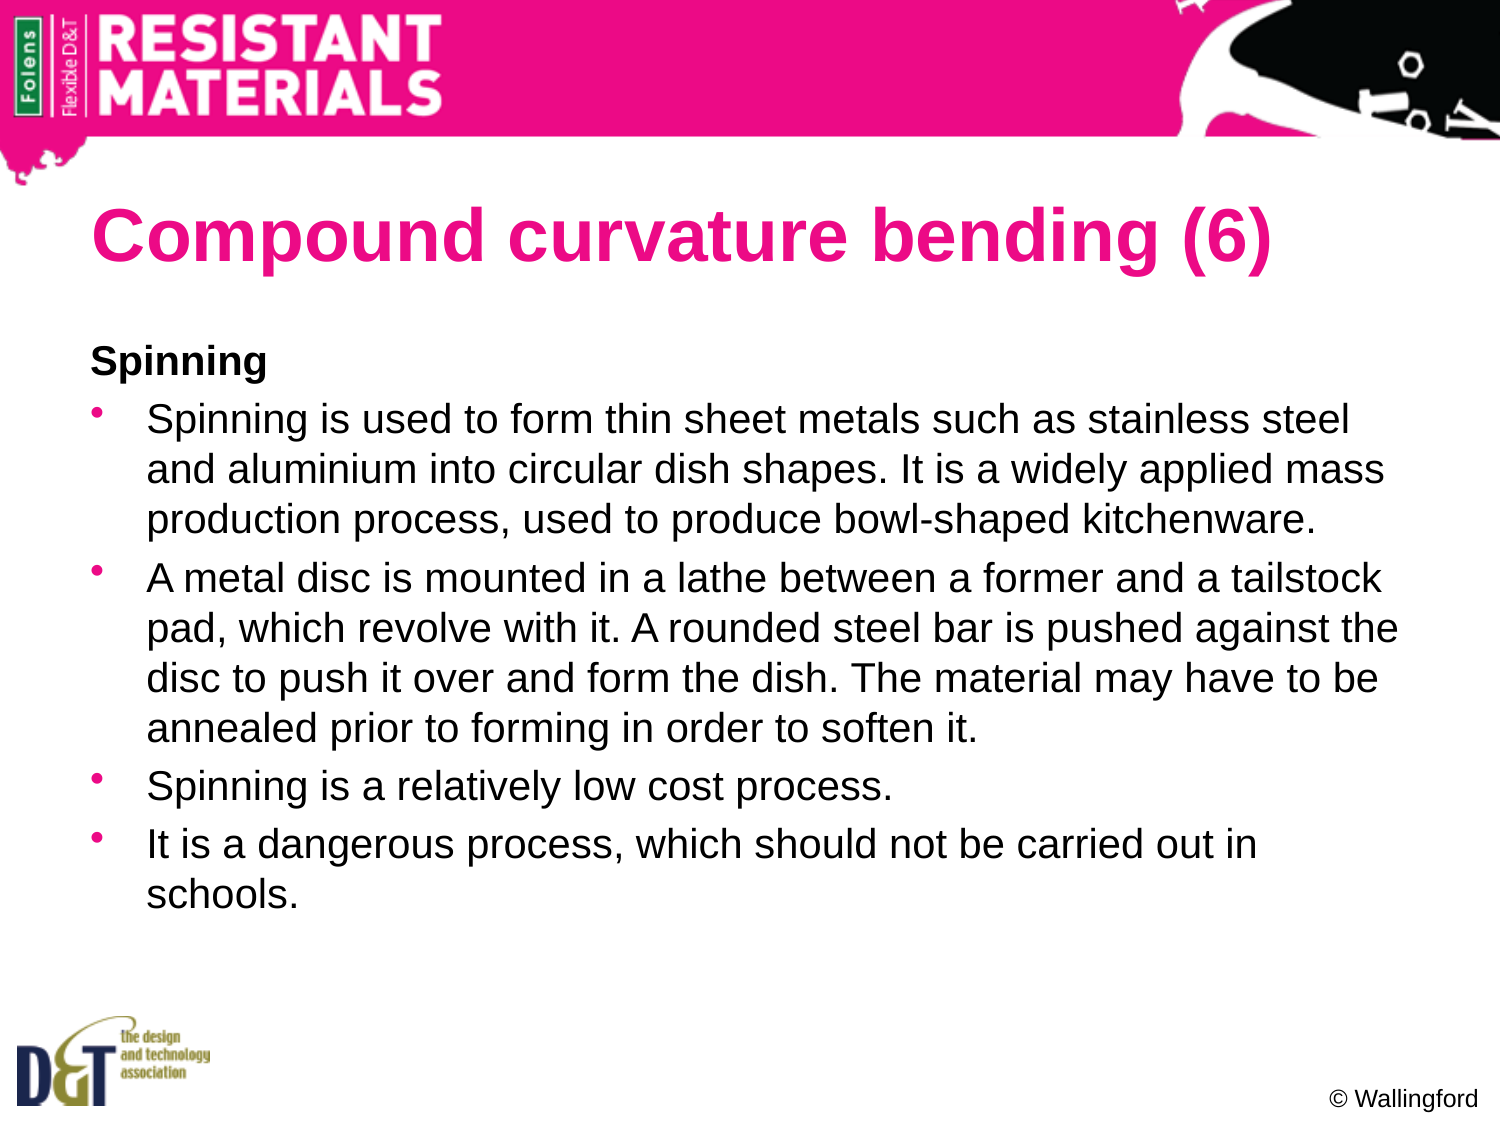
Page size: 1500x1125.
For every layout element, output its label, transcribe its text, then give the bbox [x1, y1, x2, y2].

text_box © Wallingford [1257, 1074, 1495, 1125]
picture [0, 0, 1500, 1125]
title Compound curvature bending (6) [76, 160, 1427, 301]
list Spinning Spinning is used to form thin sheet metals such as stainless steel and aluminium into circular dish shapes. It is a widely applied mass production process, used to produce bowl-shaped kitchenware. A metal disc is mounted in a lathe between a former and a tailstock pad, which revolve with it. A rounded steel bar is pushed against the disc to push it over and form the dish. The material may have to be annealed prior to forming in order to soften it. Spinning is a relatively low cost process. It is a dangerous process, which should not be carried out in schools. [75, 326, 1425, 1005]
